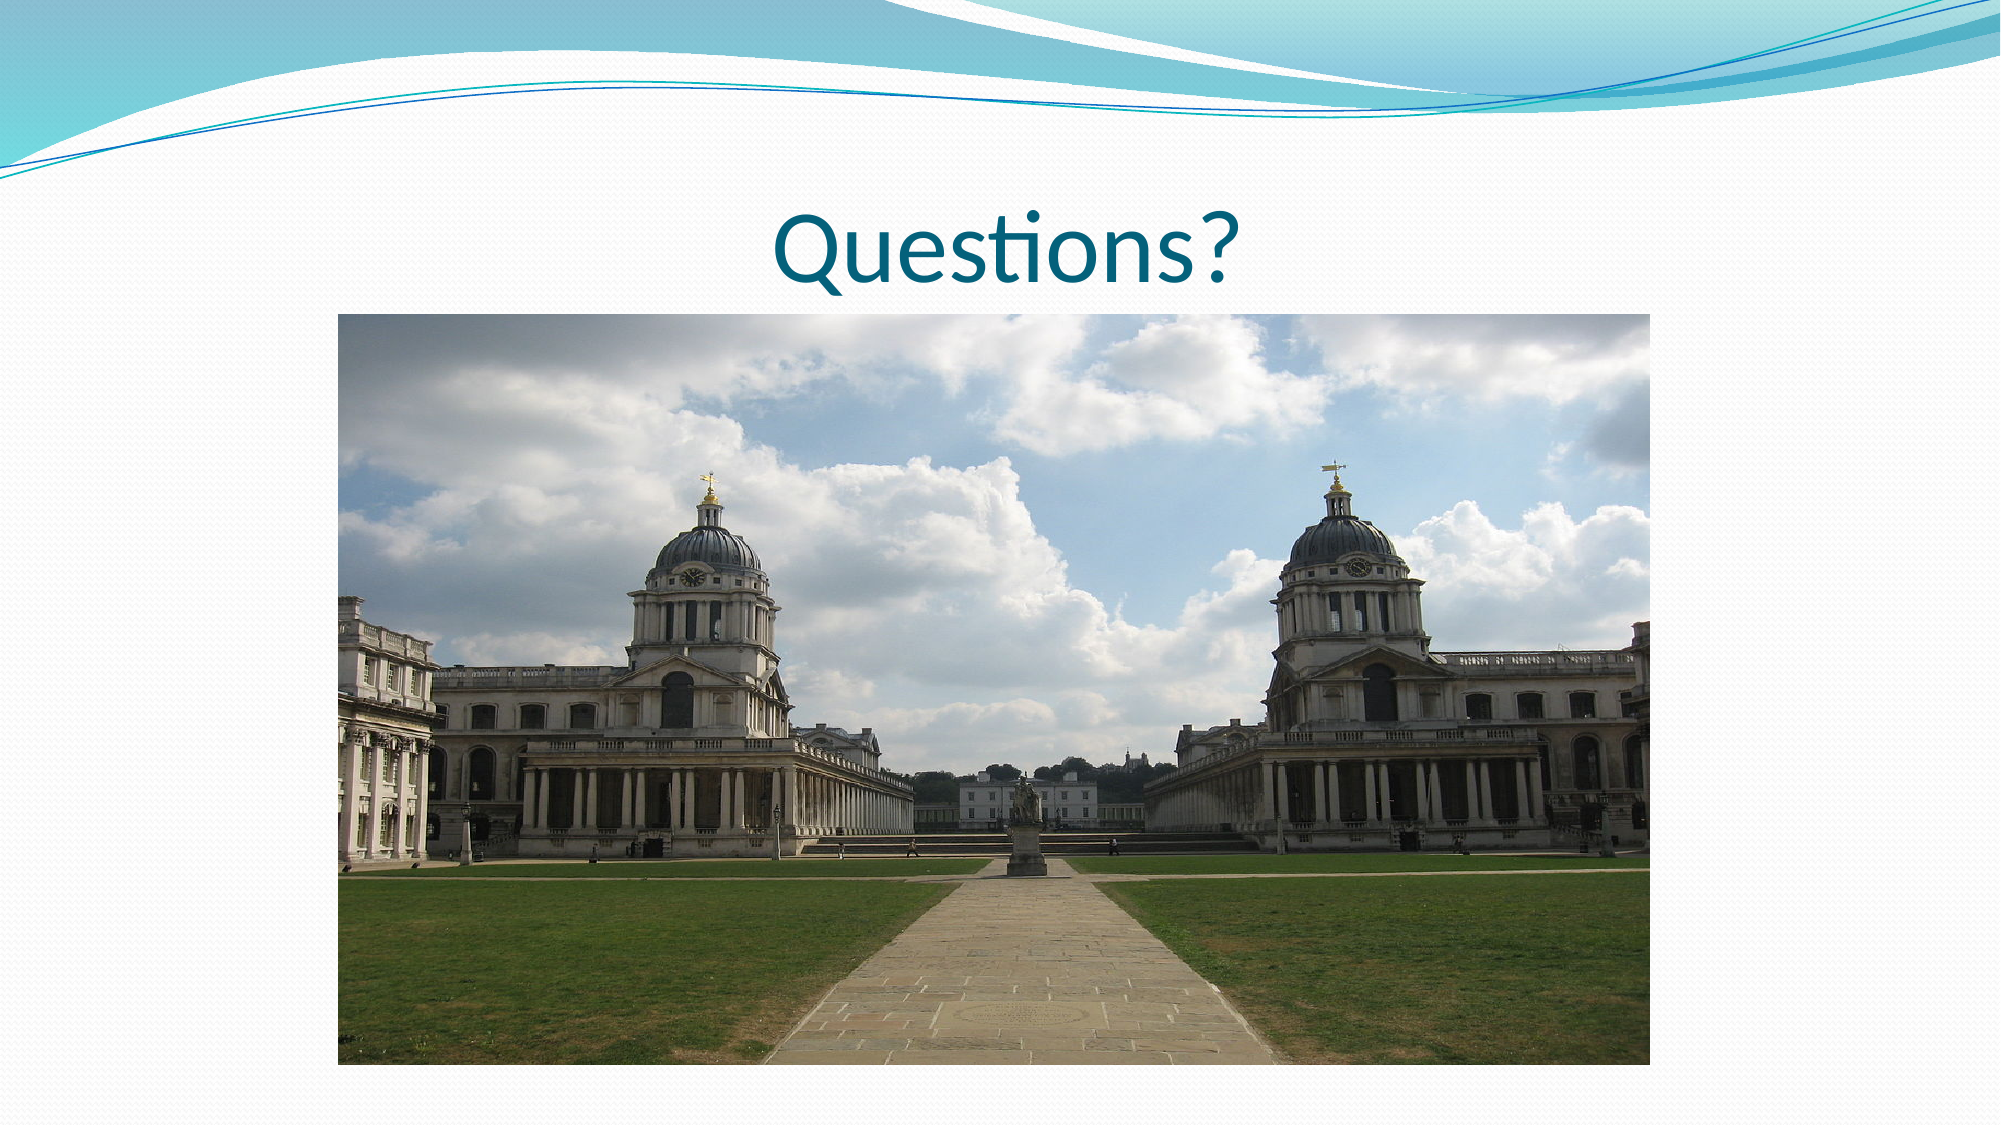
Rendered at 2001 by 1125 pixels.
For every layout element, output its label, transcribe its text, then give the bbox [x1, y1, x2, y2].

title Questions? [99, 115, 1917, 303]
picture [338, 314, 1650, 1065]
